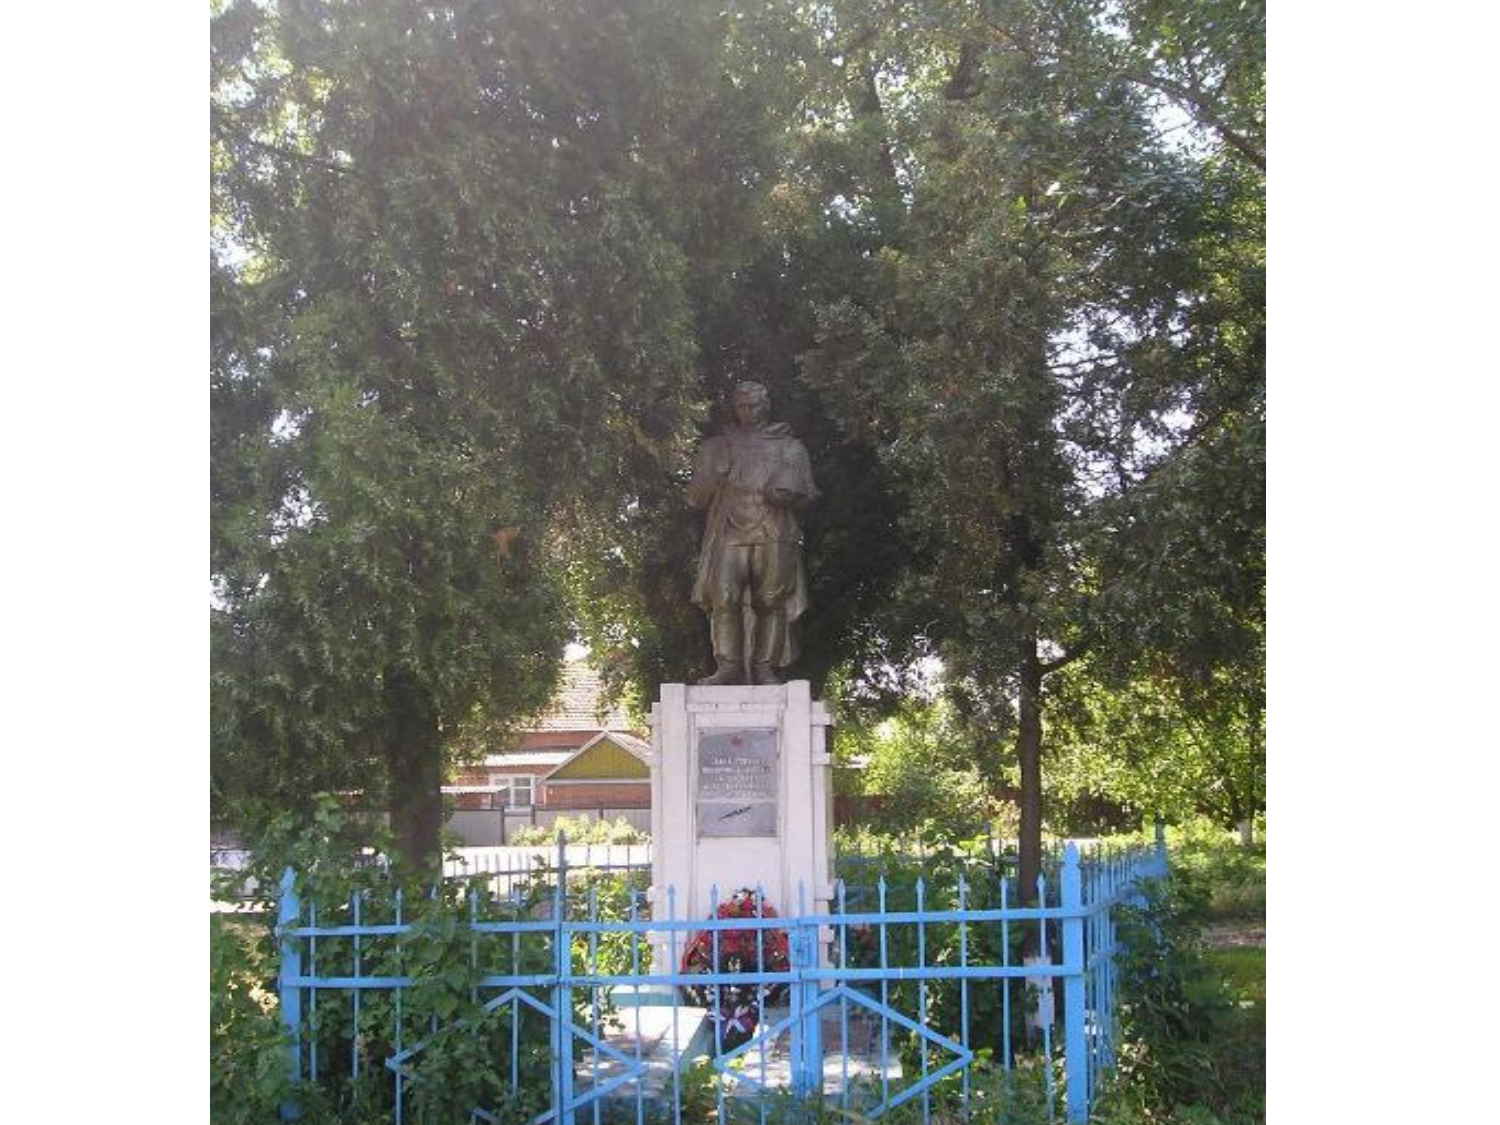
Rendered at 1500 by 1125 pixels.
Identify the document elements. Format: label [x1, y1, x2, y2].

list [210, 0, 1266, 1125]
